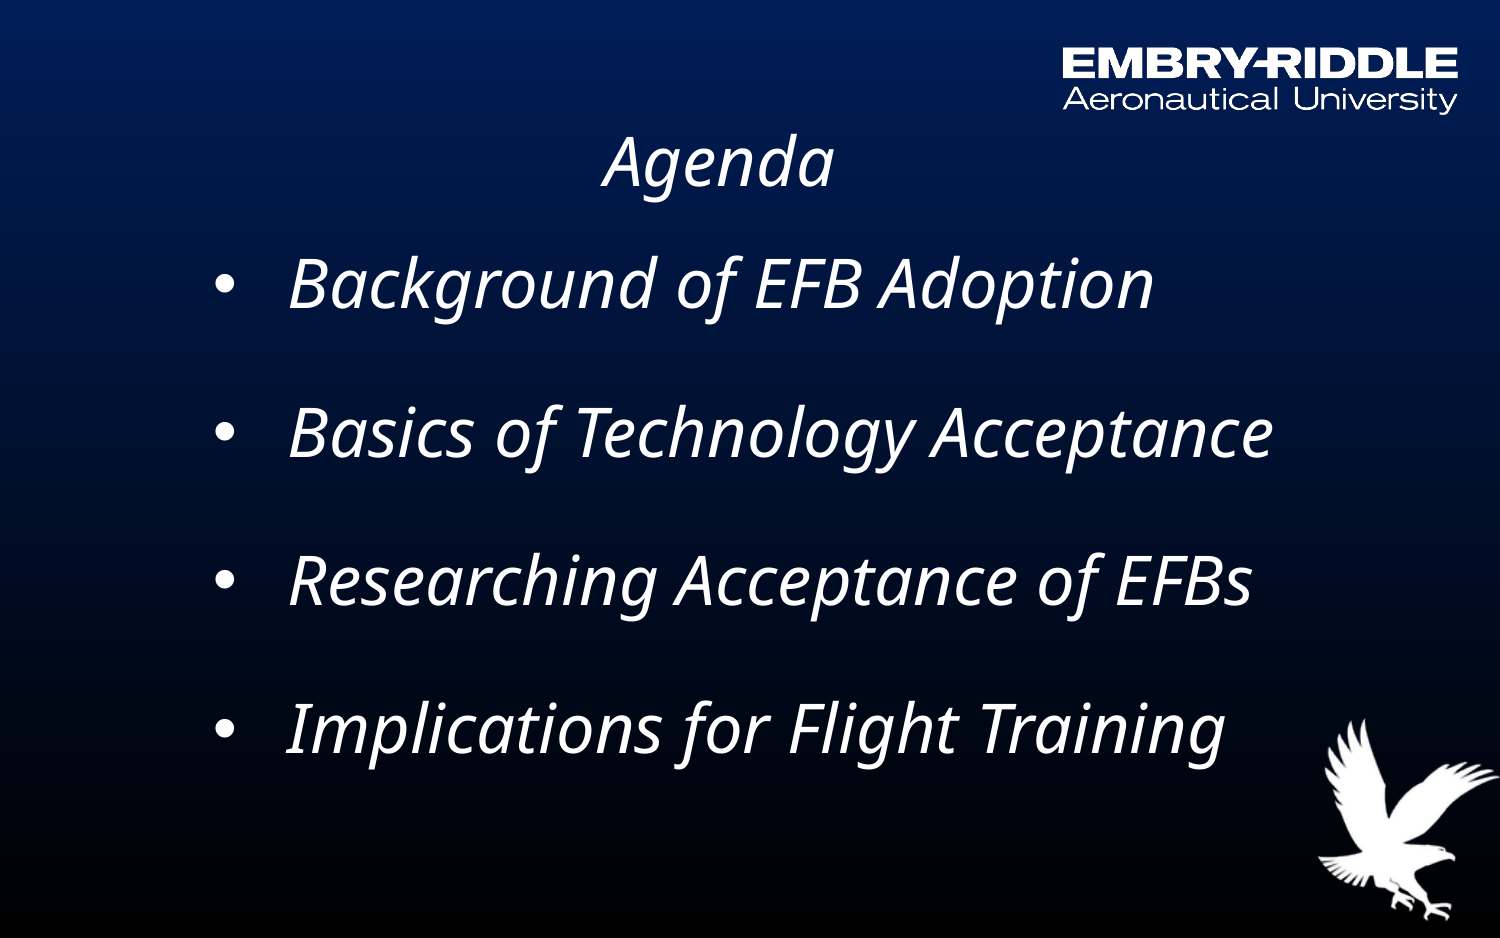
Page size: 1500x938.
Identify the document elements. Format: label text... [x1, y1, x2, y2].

text_box Background of EFB Adoption Basics of Technology Acceptance Researching Acceptance of EFBs Implications for Flight Training [198, 242, 1379, 724]
picture [1287, 703, 1500, 938]
picture [1062, 47, 1458, 115]
text_box Agenda [493, 119, 947, 227]
